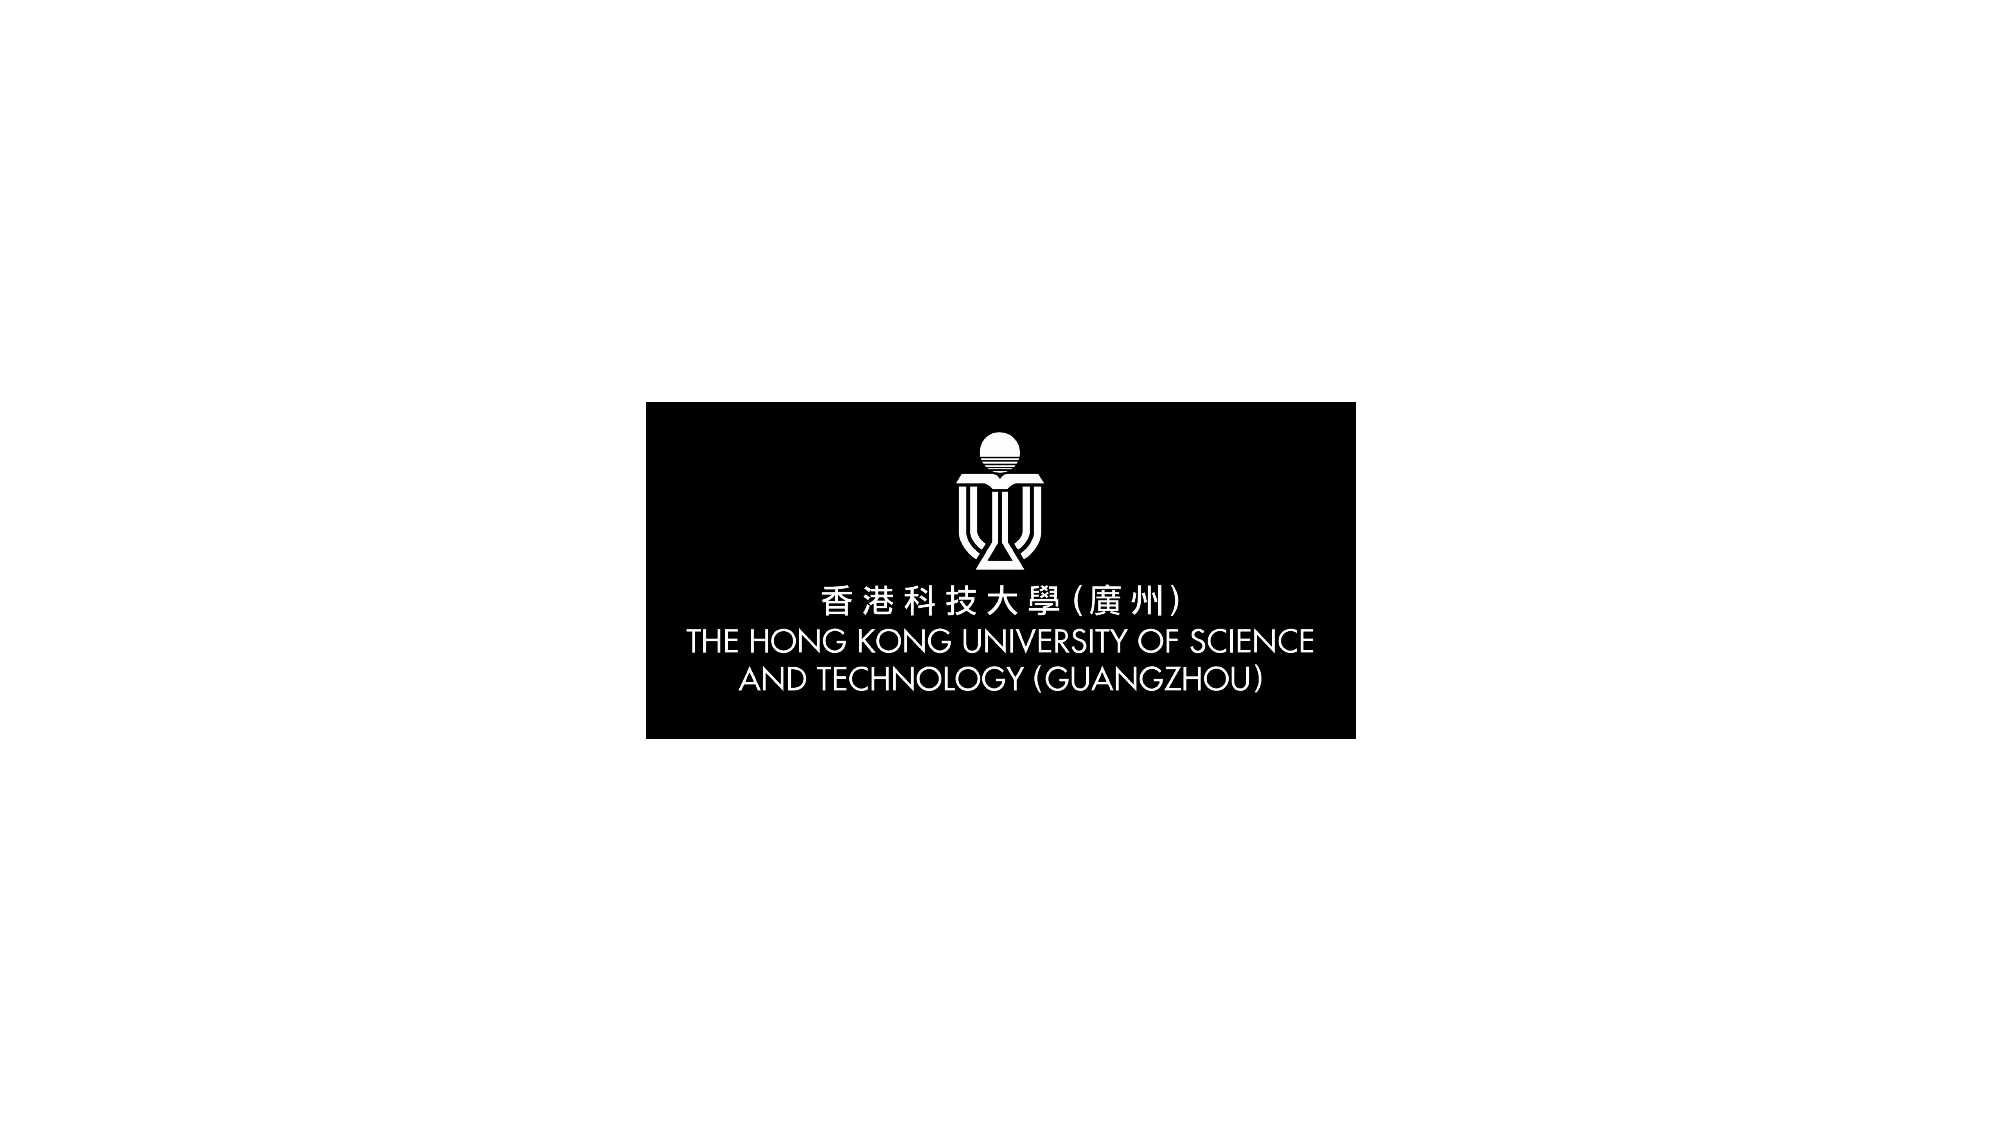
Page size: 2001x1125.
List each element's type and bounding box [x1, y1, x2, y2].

text_box [646, 402, 1356, 739]
picture [685, 431, 1314, 694]
